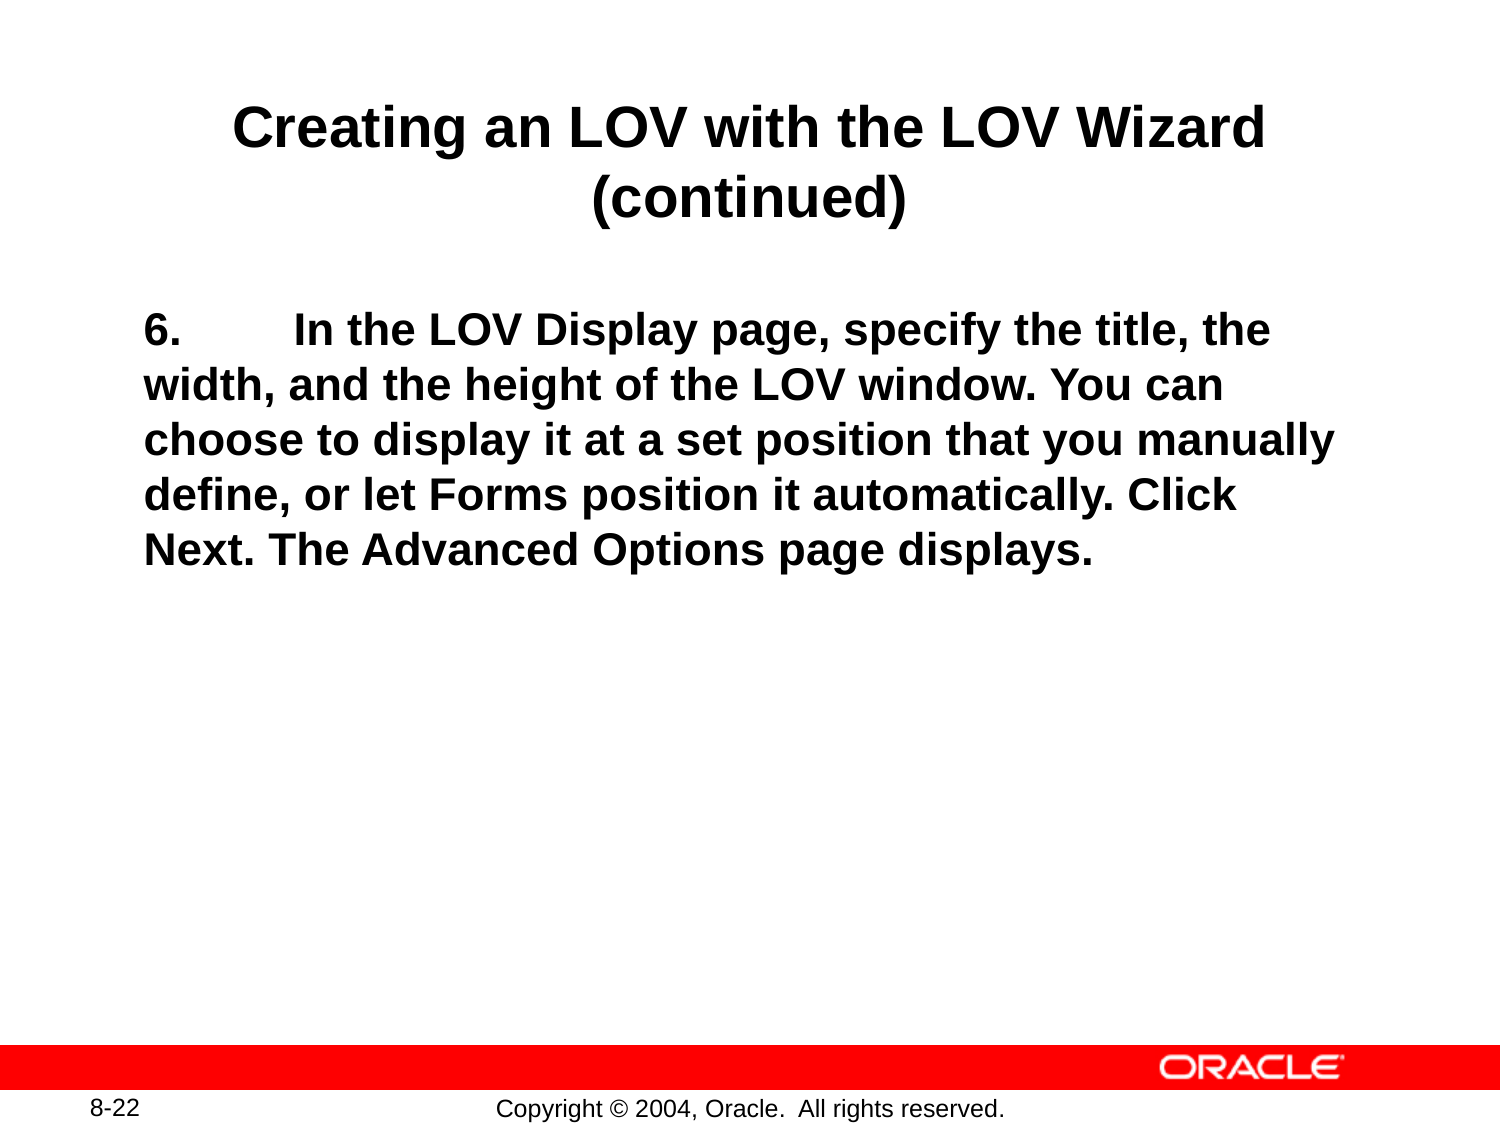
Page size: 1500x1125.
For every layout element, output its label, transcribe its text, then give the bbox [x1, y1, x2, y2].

title Creating an LOV with the LOV Wizard (continued) [149, 87, 1351, 232]
list 6. In the LOV Display page, specify the title, the width, and the height of the LOV window. You can choose to display it at a set position that you manually define, or let Forms position it automatically. Click Next. The Advanced Options page displays. [141, 297, 1351, 581]
